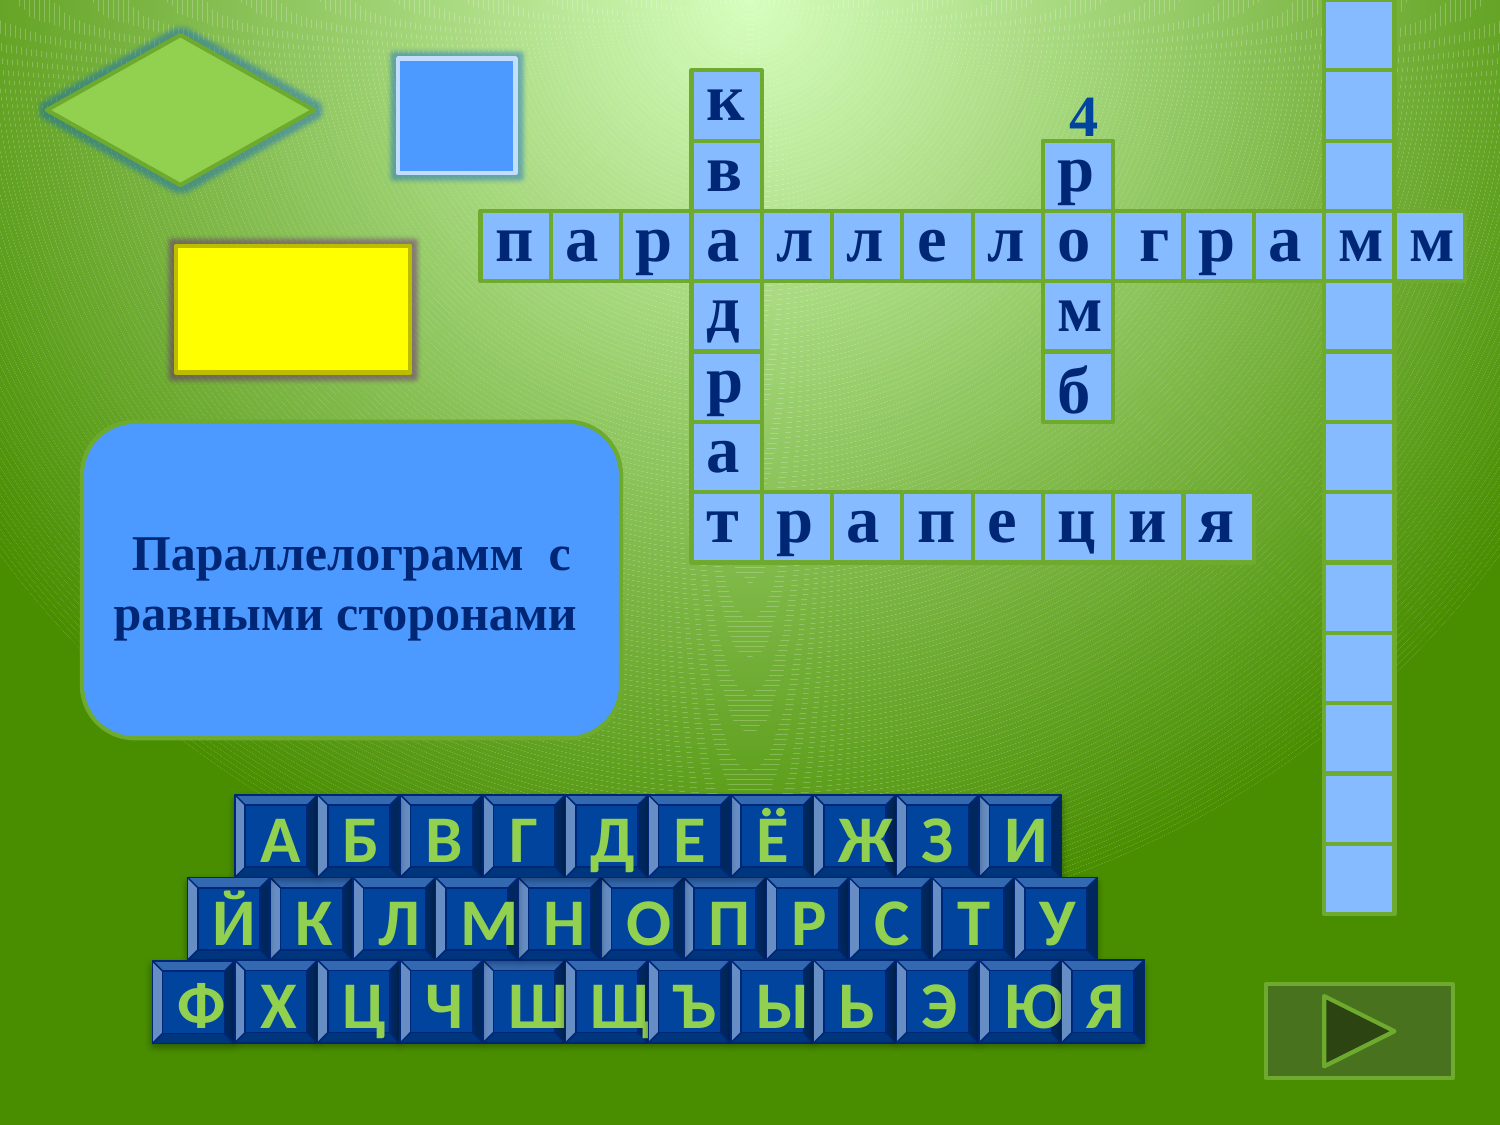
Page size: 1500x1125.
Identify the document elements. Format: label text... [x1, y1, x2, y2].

text_box Я [404, 961, 480, 970]
text_box Ы [730, 959, 812, 1044]
text_box т [691, 494, 761, 564]
text_box Ф [191, 878, 267, 887]
text_box [1322, 775, 1397, 842]
text_box Х [356, 878, 430, 887]
text_box Ё [405, 796, 477, 804]
text_box л [973, 187, 1042, 283]
text_box Й [187, 877, 271, 959]
text_box [1322, 424, 1397, 494]
text_box Ь [813, 959, 894, 1044]
text_box а [900, 961, 973, 970]
text_box г [1124, 187, 1184, 283]
text_box Ъ [647, 959, 729, 1044]
text_box [1322, 139, 1397, 213]
text_box Ю [321, 961, 394, 970]
text_box [1264, 982, 1455, 1080]
text_box а [550, 187, 621, 283]
text_box [1322, 494, 1397, 565]
text_box Ю [978, 959, 1060, 1044]
text_box [174, 244, 412, 375]
text_box ц [1042, 468, 1113, 564]
text_box [1114, 209, 1124, 283]
text_box [821, 209, 832, 283]
text_box З [895, 794, 980, 875]
text_box М [487, 796, 560, 804]
text_box Щ [565, 959, 647, 1044]
text_box р [691, 353, 762, 398]
text_box п [480, 187, 550, 283]
text_box м [1042, 257, 1114, 339]
text_box о [1042, 212, 1114, 257]
text_box Ы [1018, 878, 1094, 887]
text_box Ч [769, 878, 843, 887]
text_box в [691, 117, 762, 212]
text_box м [1398, 187, 1465, 283]
text_box е [902, 187, 973, 283]
text_box п [734, 961, 808, 970]
text_box [354, 881, 363, 957]
text_box а [817, 961, 890, 970]
text_box [1322, 349, 1397, 424]
text_box П [690, 885, 761, 956]
text_box Р [765, 877, 846, 958]
text_box р [1184, 187, 1254, 283]
text_box Б [984, 796, 1058, 804]
text_box [1322, 565, 1397, 635]
text_box п [903, 468, 972, 564]
text_box 5 [735, 801, 740, 871]
text_box Г [482, 794, 564, 875]
text_box [1322, 635, 1397, 705]
text_box м [1065, 961, 1141, 970]
text_box Л [321, 796, 396, 804]
text_box У [900, 796, 975, 804]
text_box Д [565, 794, 647, 879]
text_box к [691, 46, 762, 117]
text_box [1322, 842, 1397, 916]
text_box Параллелограмм с равными сторонами [79, 419, 624, 741]
text_box С [735, 796, 808, 804]
text_box л [524, 886, 528, 952]
text_box [814, 798, 823, 875]
text_box о [985, 803, 989, 869]
text_box Ц [317, 959, 398, 1044]
text_box г [405, 802, 410, 870]
text_box м [652, 796, 727, 804]
text_box е [972, 468, 1042, 564]
text_box [1318, 209, 1324, 283]
text_box Е [569, 961, 643, 970]
text_box Т [818, 796, 890, 804]
text_box [1322, 279, 1397, 349]
text_box Р [569, 796, 643, 804]
text_box р [761, 468, 832, 564]
text_box [396, 56, 518, 175]
text_box Ч [399, 959, 484, 1044]
text_box и [318, 798, 327, 875]
text_box м [1324, 187, 1398, 283]
text_box [484, 798, 493, 874]
text_box Я [1061, 959, 1145, 1044]
text_box Ь [156, 962, 229, 970]
text_box а [691, 398, 762, 494]
text_box ь [274, 886, 280, 954]
text_box И [980, 794, 1063, 875]
text_box р [621, 187, 692, 283]
text_box а [1254, 187, 1318, 283]
text_box [1322, 705, 1397, 775]
text_box л [761, 187, 821, 283]
text_box л [832, 187, 902, 283]
text_box у [606, 886, 611, 952]
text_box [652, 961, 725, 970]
text_box Щ [852, 878, 926, 887]
text_box б [1042, 339, 1114, 435]
text_box д [691, 257, 762, 353]
text_box 4 [1055, 70, 1114, 156]
text_box В [401, 794, 481, 874]
text_box р [1042, 117, 1114, 212]
text_box Ё [732, 794, 812, 875]
text_box О [606, 885, 685, 958]
text_box [1322, 72, 1397, 139]
text_box и [1113, 468, 1183, 564]
text_box [1322, 0, 1397, 72]
text_box я [1183, 468, 1254, 564]
text_box [897, 798, 906, 874]
text_box Ц [439, 878, 515, 887]
text_box Э [895, 959, 977, 1044]
text_box а [832, 468, 903, 564]
text_box Э [238, 961, 312, 970]
text_box к [566, 798, 575, 875]
text_box Т [931, 877, 1012, 958]
text_box Ъ [935, 878, 1009, 887]
text_box н [236, 798, 244, 874]
text_box К [274, 885, 347, 957]
text_box У [1013, 877, 1098, 958]
text_box а [983, 961, 1056, 970]
text_box Ф [151, 960, 232, 1045]
text_box а [692, 212, 761, 257]
text_box я [487, 969, 493, 1036]
text_box С [848, 877, 929, 958]
text_box [44, 33, 317, 187]
text_box Й [239, 796, 312, 804]
text_box Л [352, 877, 433, 958]
text_box Ж [813, 794, 894, 875]
text_box Б [317, 794, 401, 879]
text_box Х [234, 959, 316, 1044]
text_box А [234, 794, 316, 875]
text_box М [435, 877, 519, 961]
text_box [188, 880, 197, 957]
text_box Н [524, 885, 602, 958]
text_box Е [647, 794, 732, 879]
text_box Ш [487, 968, 560, 1040]
